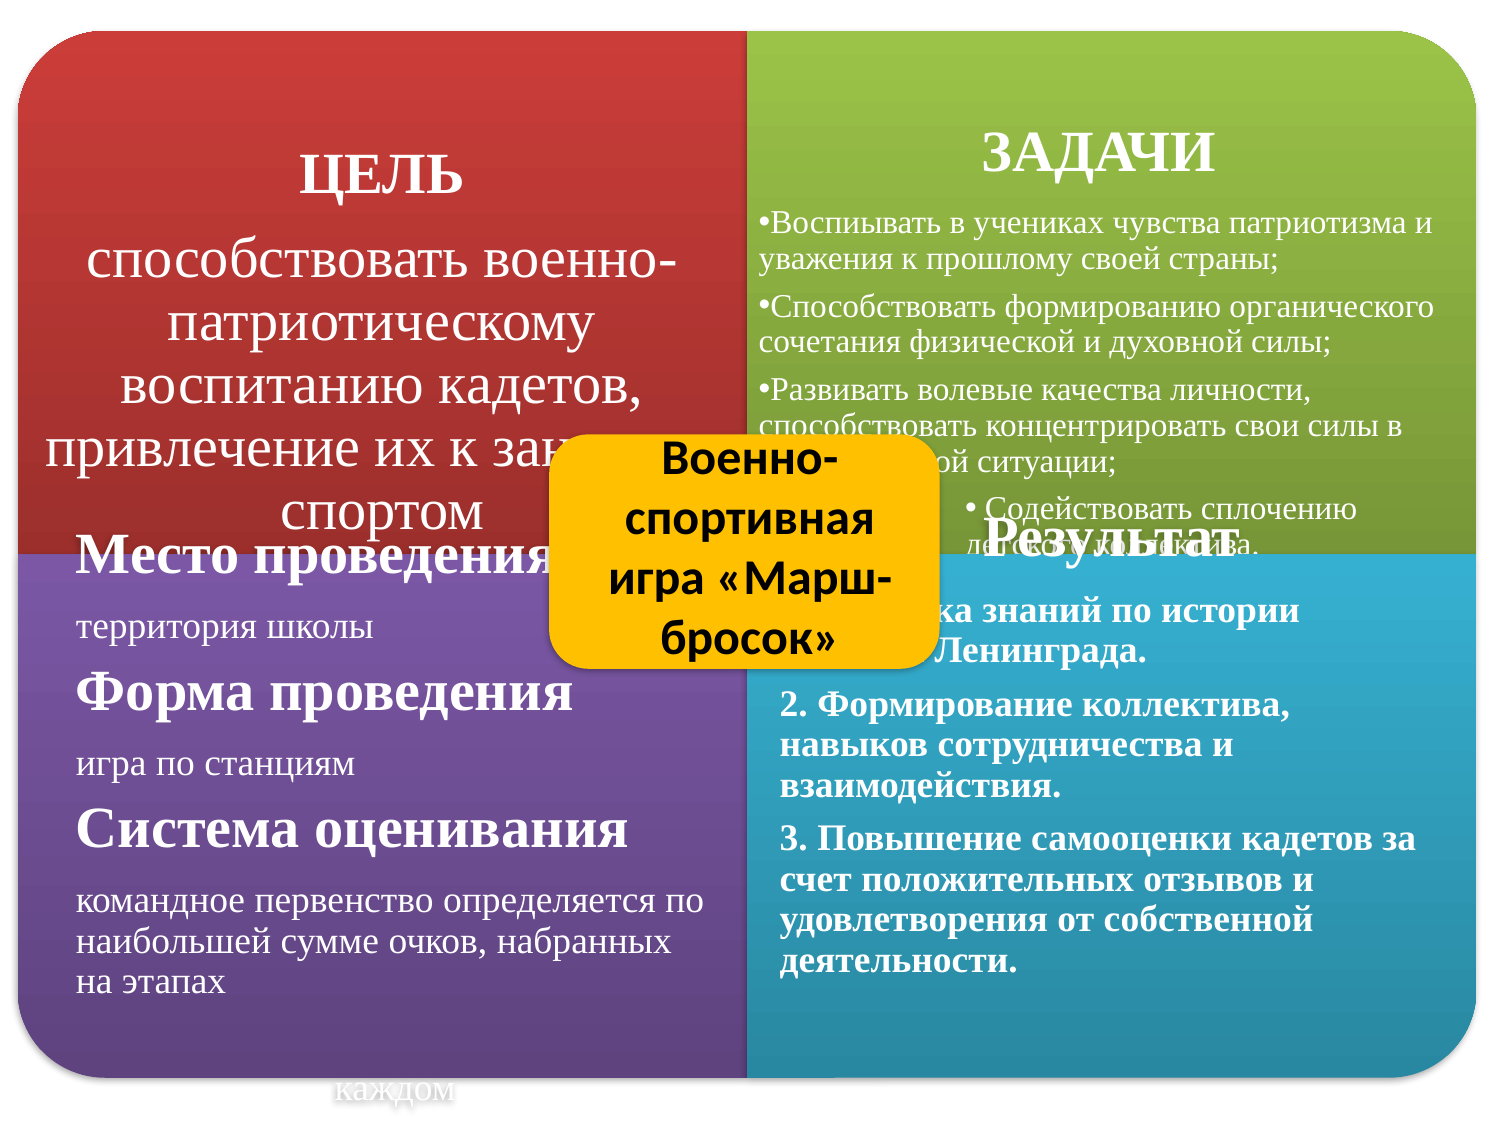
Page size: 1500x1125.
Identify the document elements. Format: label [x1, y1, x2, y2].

text_box [17, 30, 1477, 1078]
